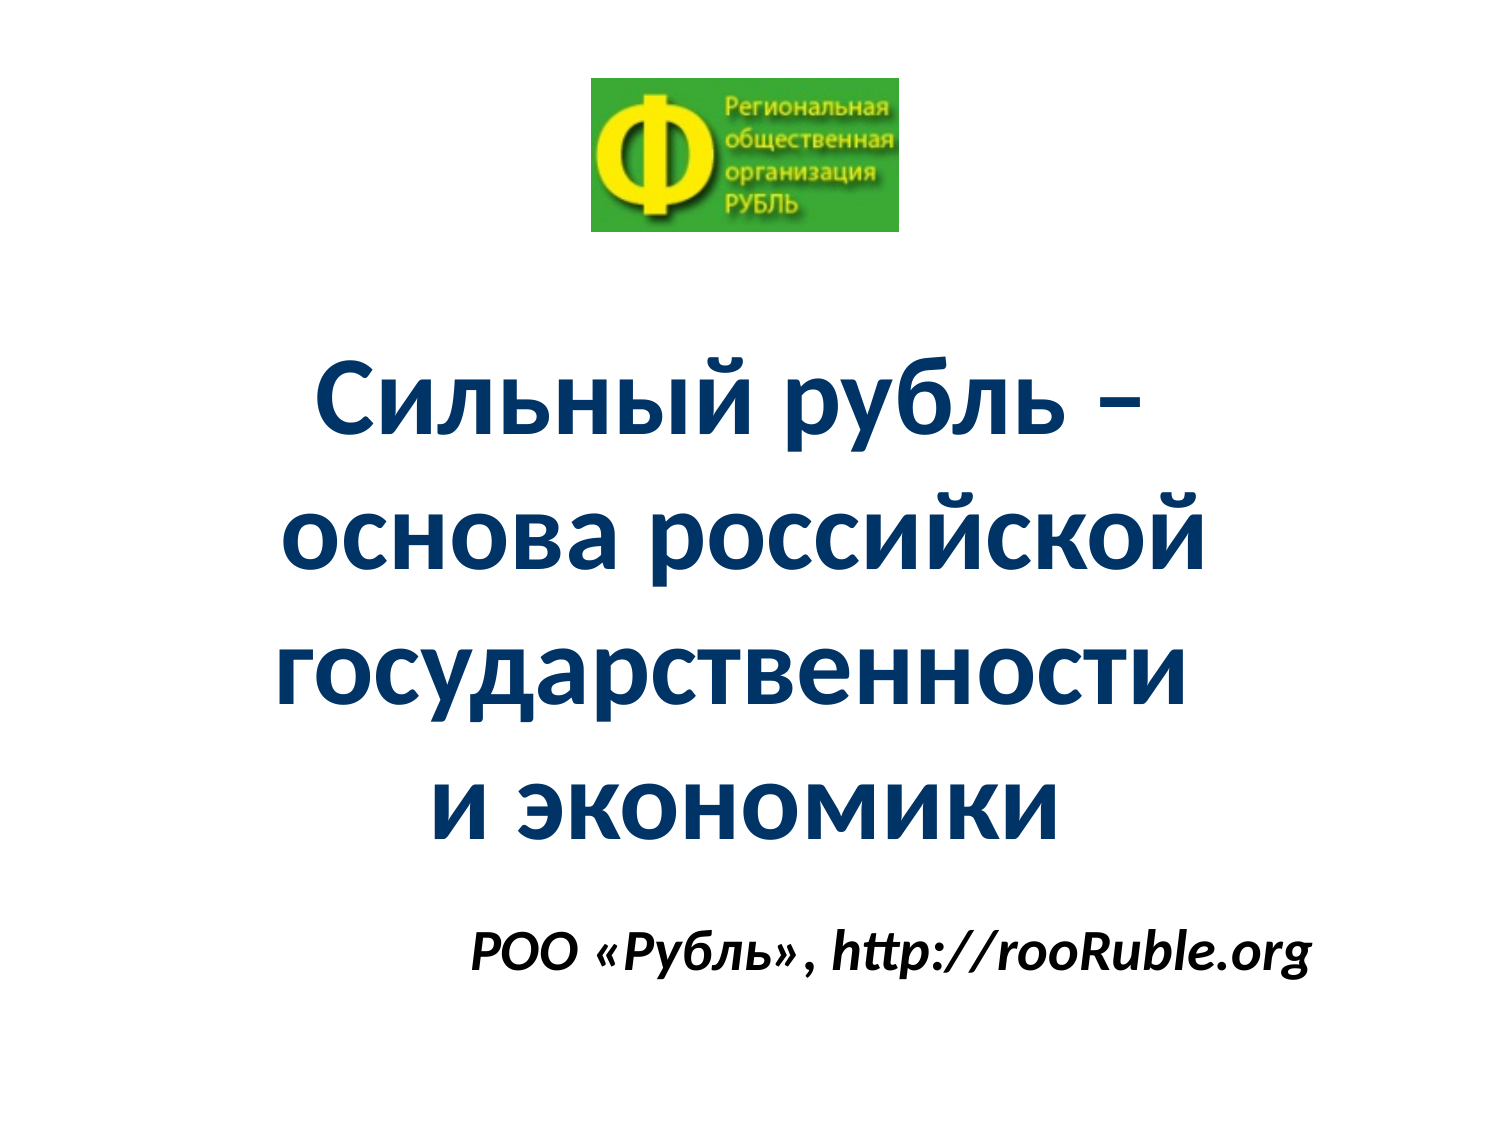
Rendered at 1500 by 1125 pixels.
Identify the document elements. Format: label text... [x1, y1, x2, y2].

subtitle РОО «Рубль», http://rooRuble.org [289, 905, 1329, 1047]
picture [591, 77, 899, 232]
title Сильный рубль – основа российской государственности и экономики [107, 290, 1383, 894]
